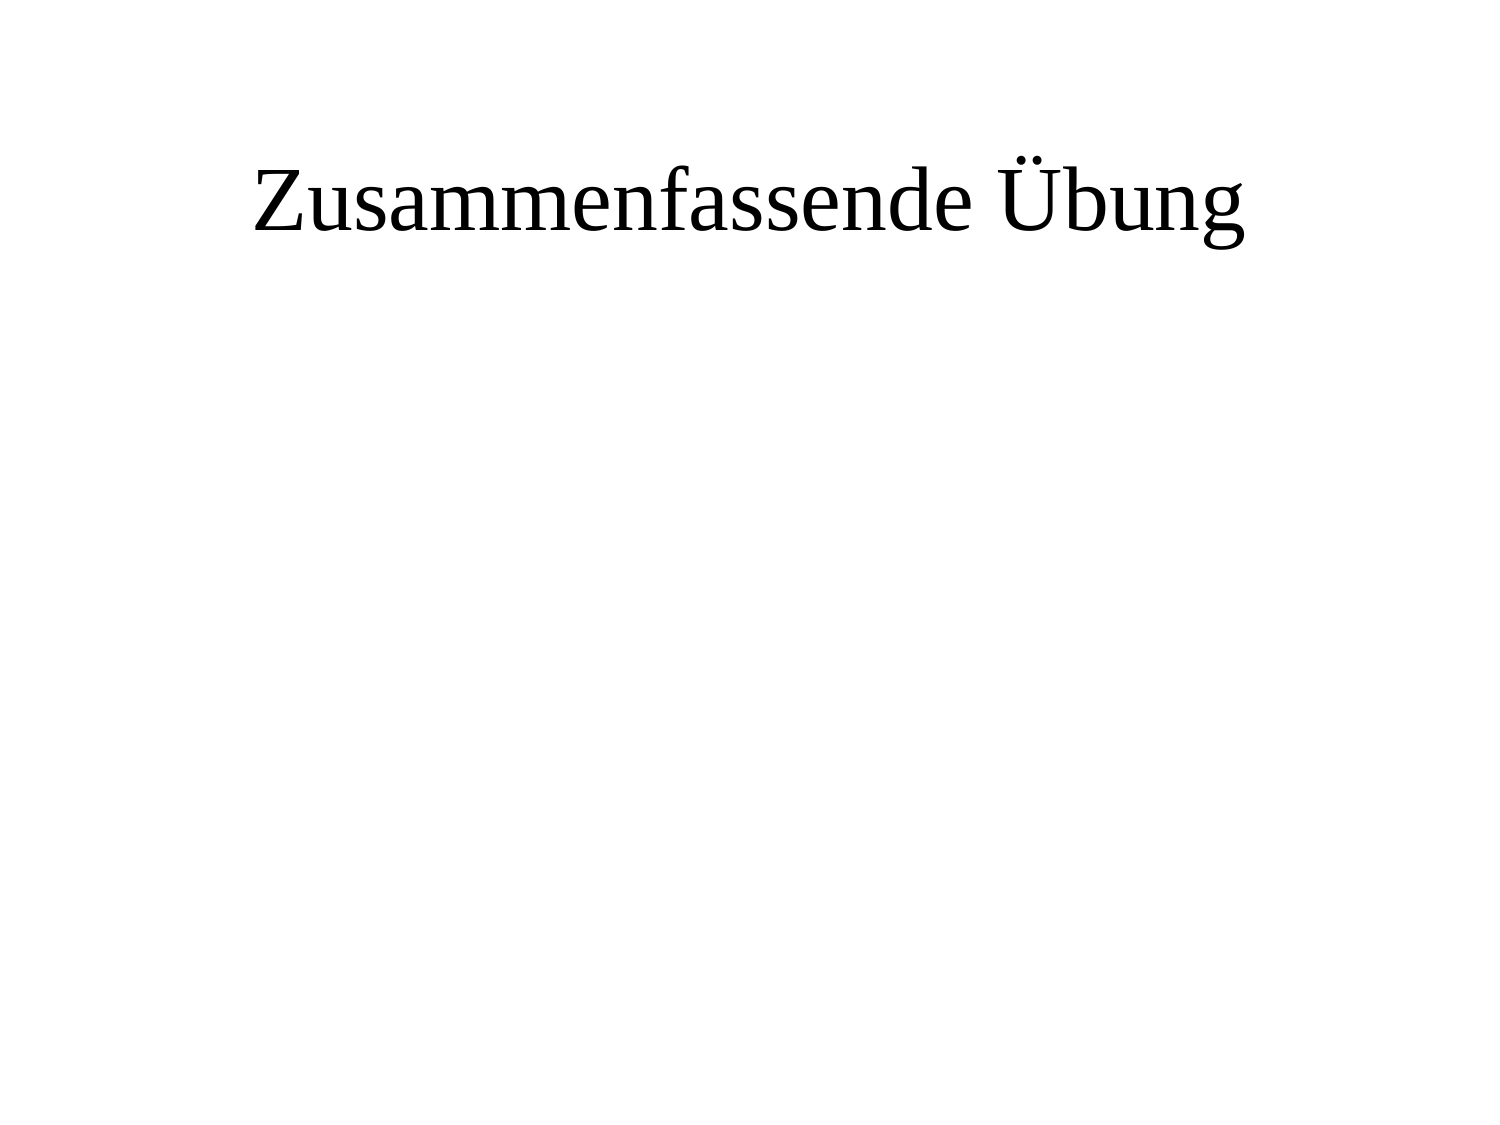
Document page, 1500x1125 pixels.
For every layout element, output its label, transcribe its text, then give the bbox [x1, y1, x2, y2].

title Zusammenfassende Übung [112, 99, 1388, 288]
